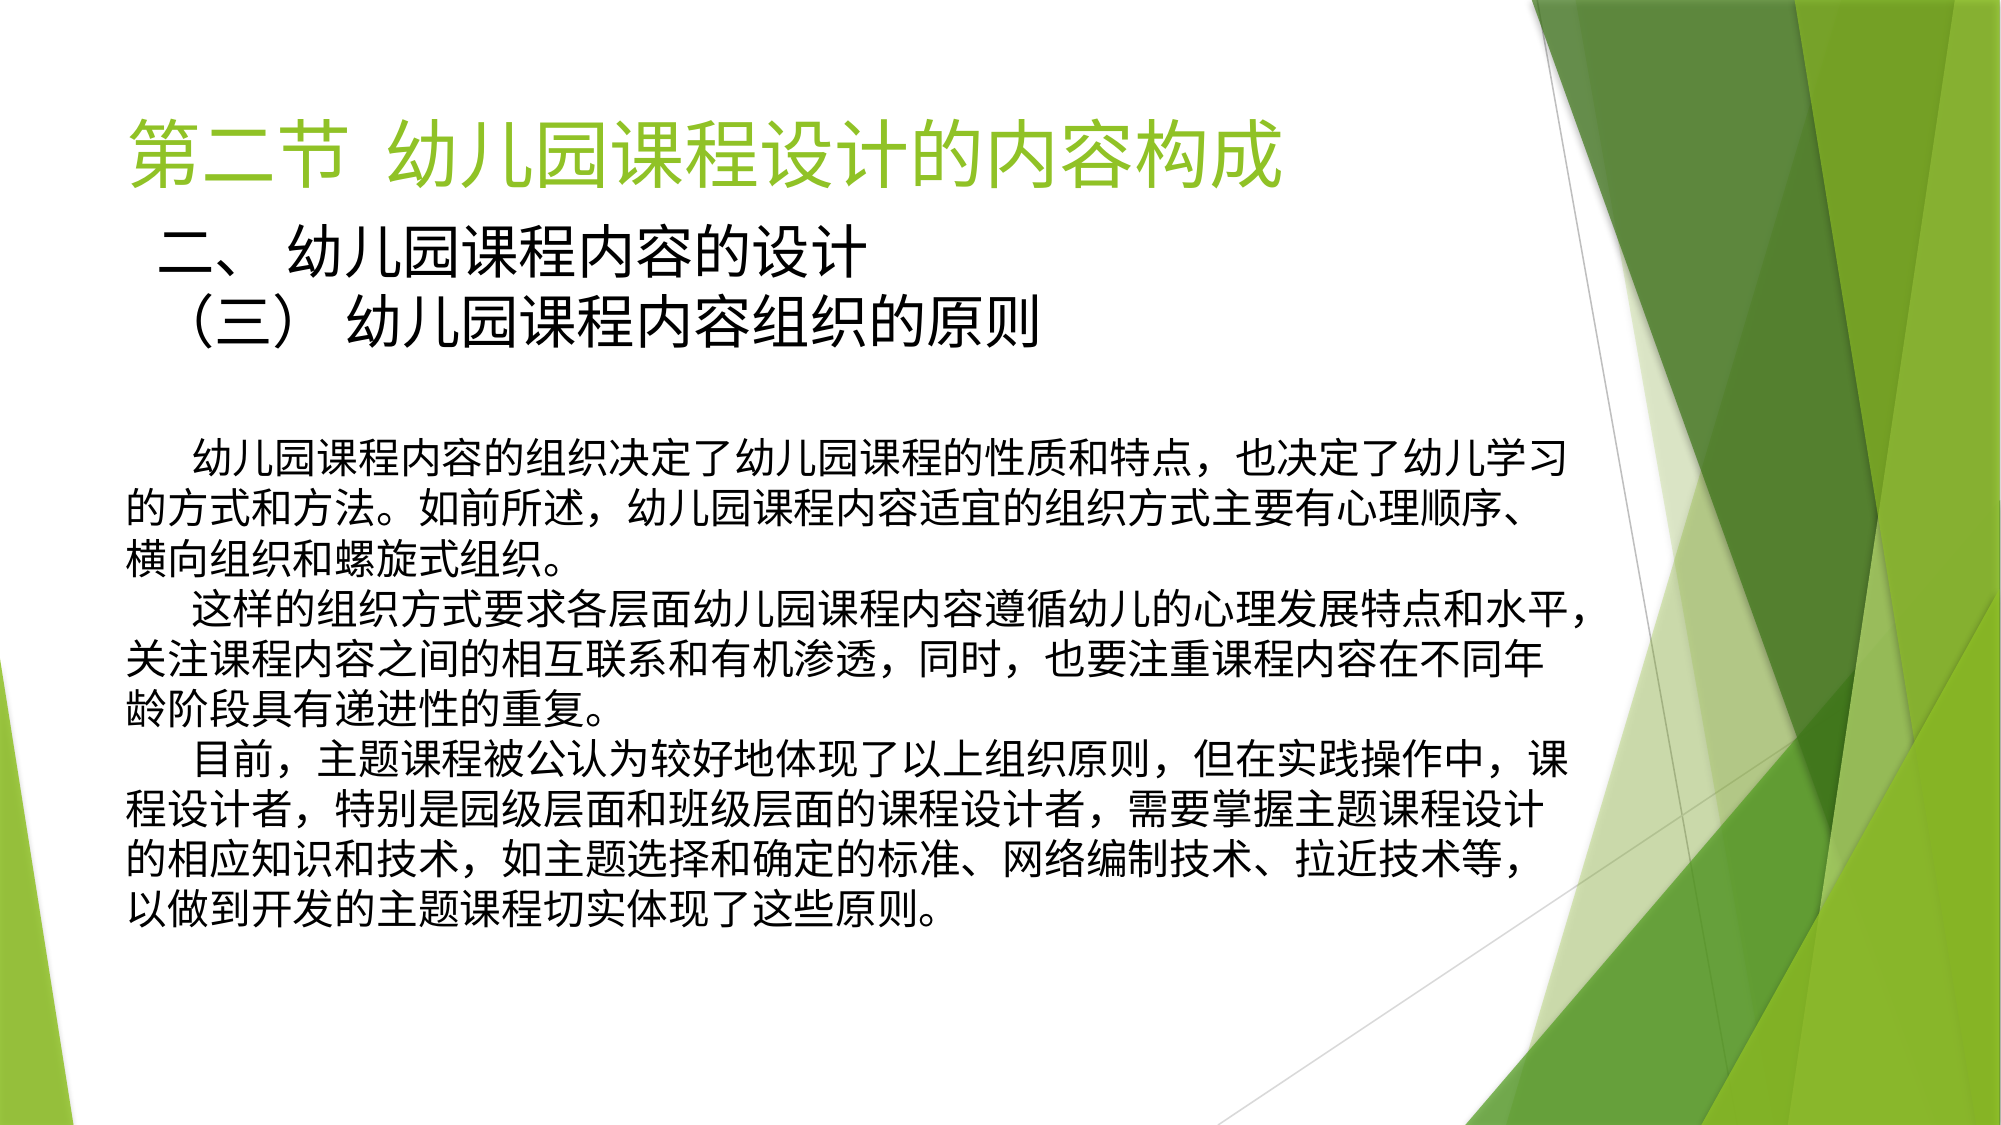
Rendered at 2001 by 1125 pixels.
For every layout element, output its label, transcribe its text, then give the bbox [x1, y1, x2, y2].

title 第二节 幼儿园课程设计的内容构成 [111, 99, 1522, 317]
text_box 二、 幼儿园课程内容的设计 （三） 幼儿园课程内容组织的原则 [141, 208, 1451, 363]
text_box 幼儿园课程内容的组织决定了幼儿园课程的性质和特点，也决定了幼儿学习的方式和方法。如前所述，幼儿园课程内容适宜的组织方式主要有心理顺序、横向组织和螺旋式组织。 这样的组织方式要求各层面幼儿园课程内容遵循幼儿的心理发展特点和水平，关注课程内容之间的相互联系和有机渗透，同时，也要注重课程内容在不同年龄阶段具有递进性的重复。 目前，主题课程被公认为较好地体现了以上组织原则，但在实践操作中，课程设计者，特别是园级层面和班级层面的课程设计者，需要掌握主题课程设计的相应知识和技术，如主题选择和确定的标准、网络编制技术、拉近技术等，以做到开发的主题课程切实体现了这些原则。 [111, 424, 1596, 940]
